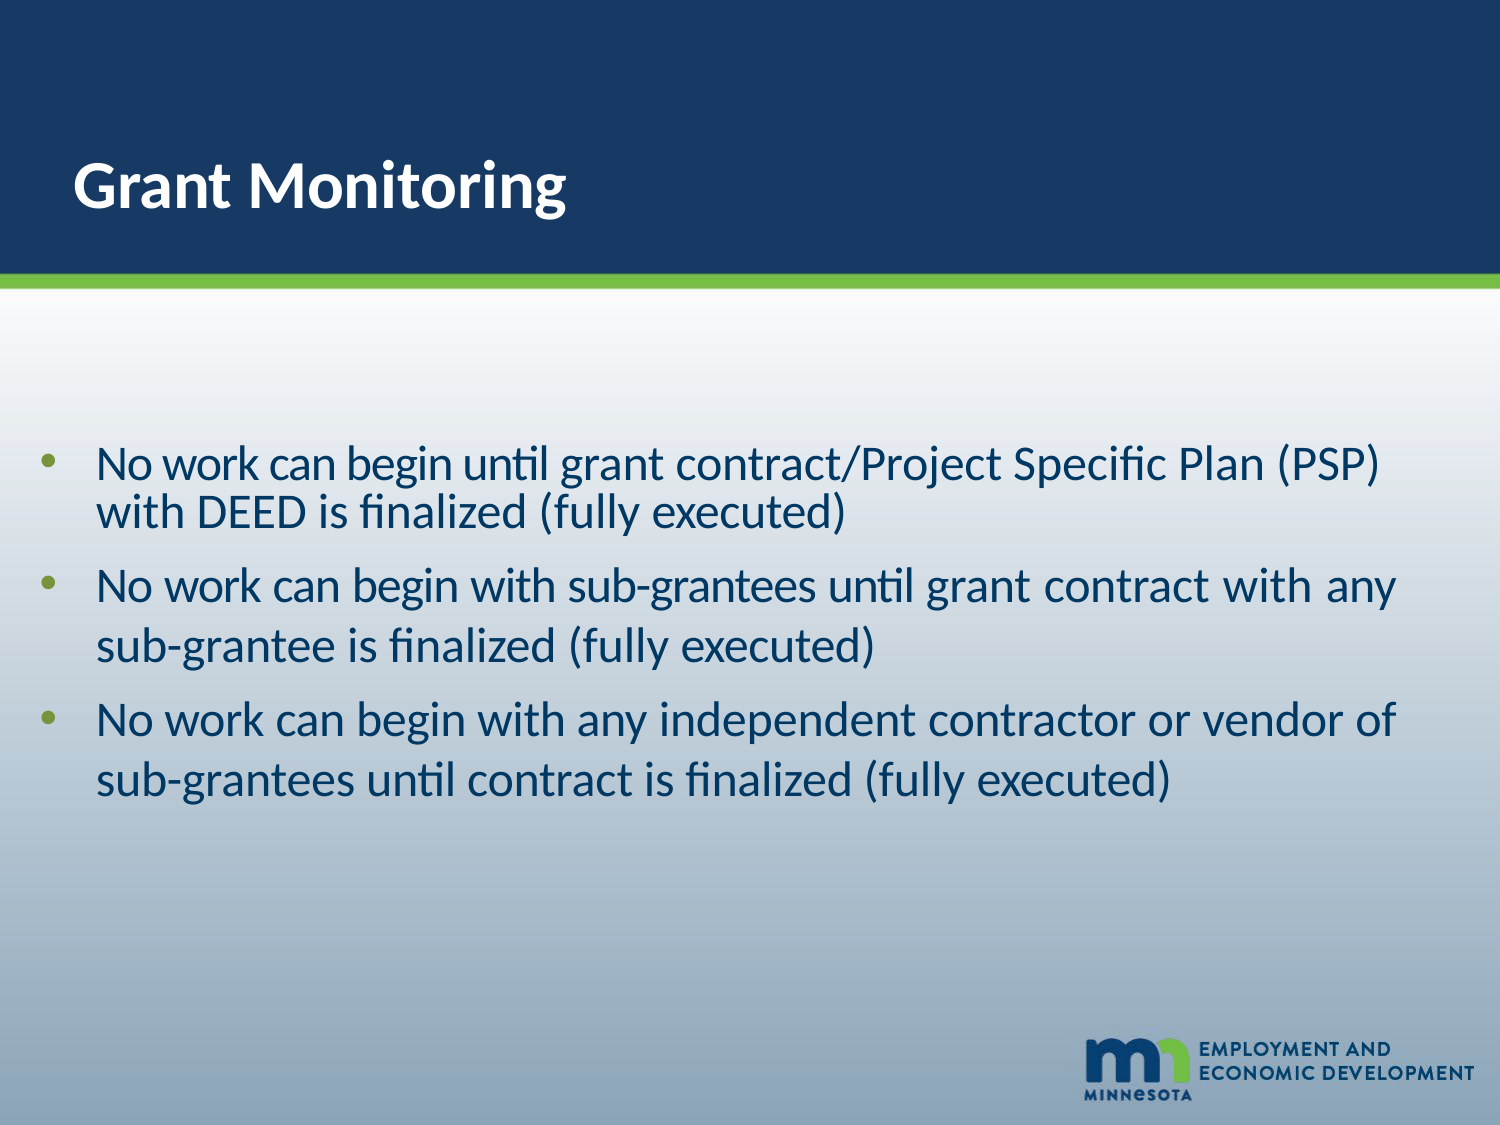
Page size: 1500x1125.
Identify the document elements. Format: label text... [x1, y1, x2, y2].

text_box No work can begin until grant contract/Project Specific Plan (PSP) with DEED is finalized (fully executed) No work can begin with sub-grantees until grant contract with any sub-grantee is finalized (fully executed) No work can begin with any independent contractor or vendor of sub-grantees until contract is finalized (fully executed) [37, 425, 1397, 807]
title Grant Monitoring [71, 138, 1153, 329]
picture [0, 0, 1500, 1125]
